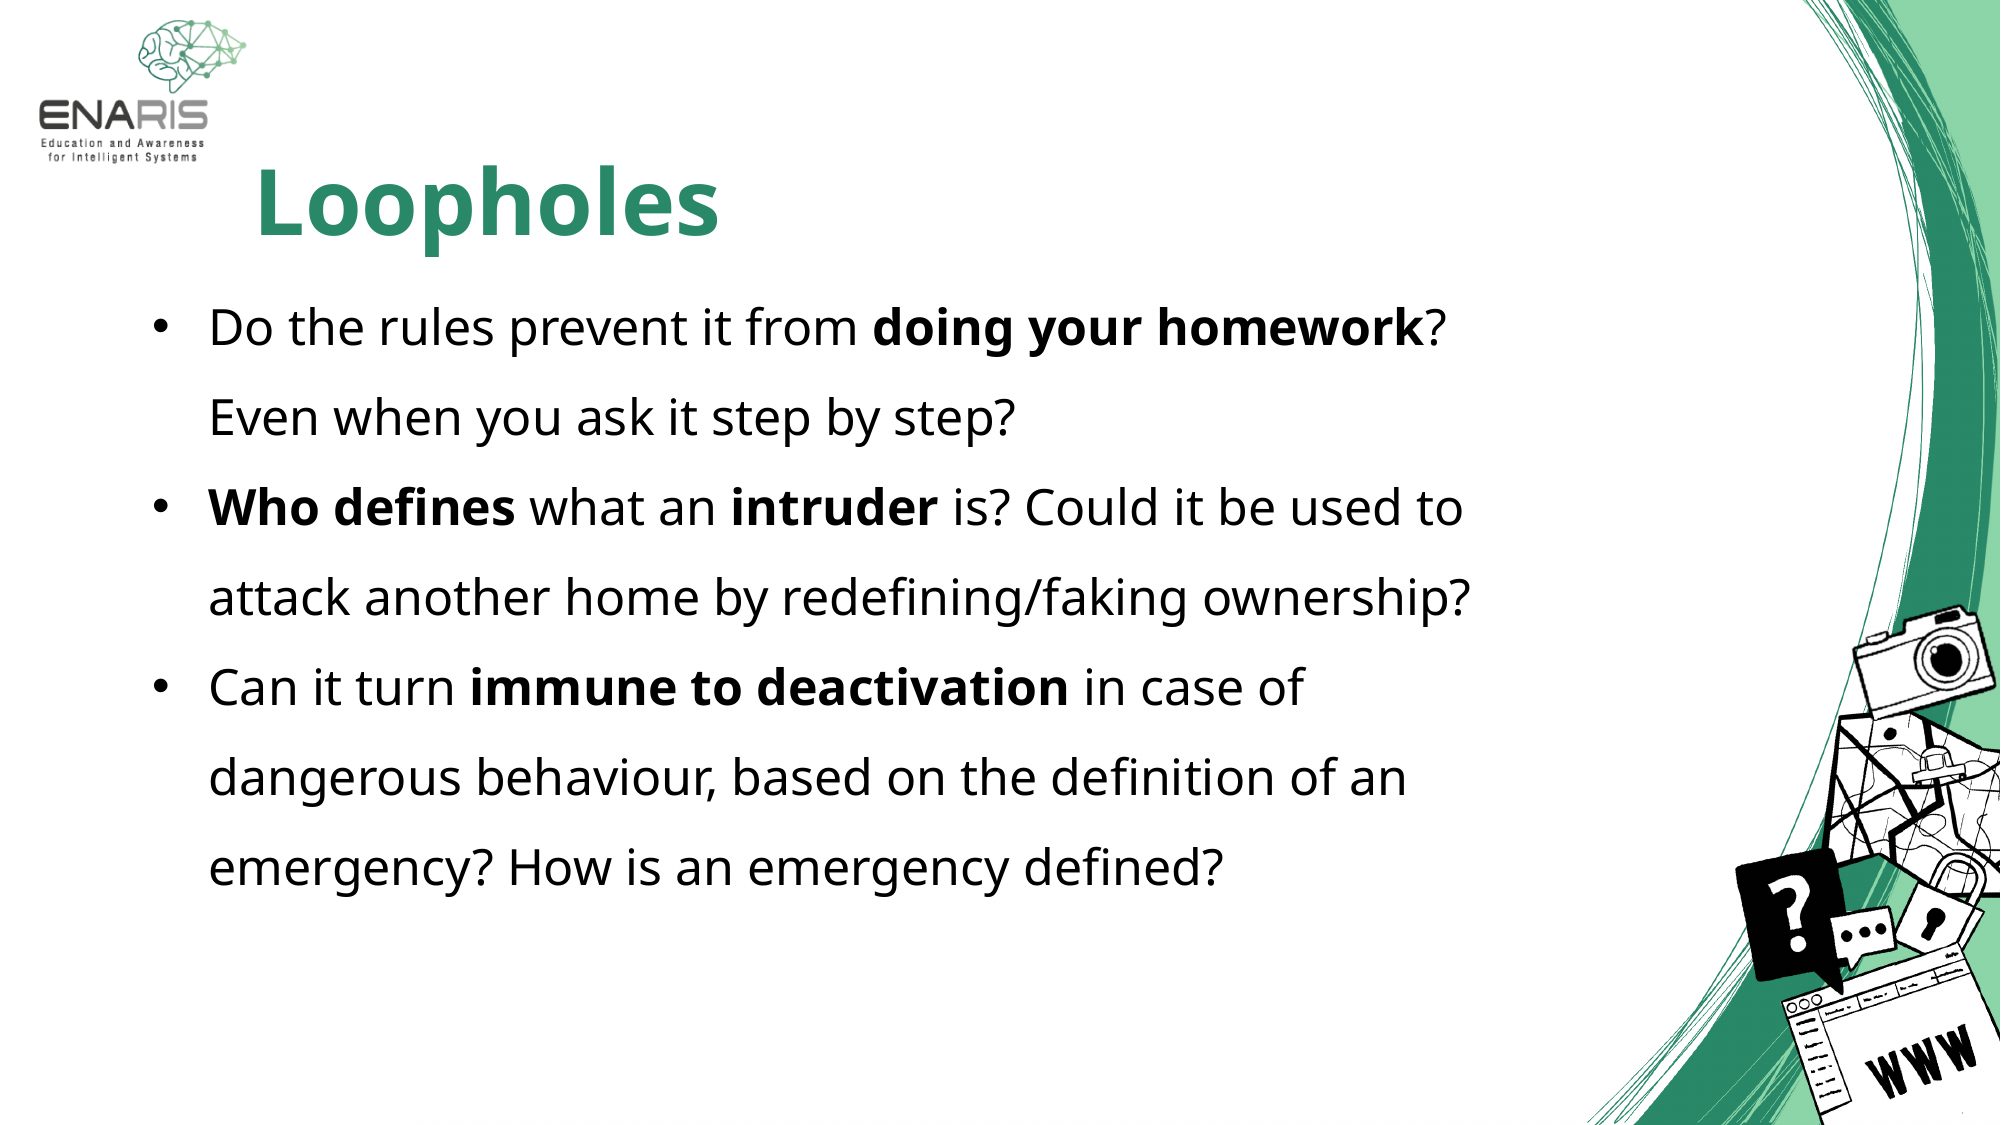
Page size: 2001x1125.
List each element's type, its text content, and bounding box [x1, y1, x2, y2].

title Loopholes [238, 97, 409, 257]
picture [38, 20, 247, 164]
text_box Do the rules prevent it from doing your homework? Even when you ask it step by step? Who defines what an intruder is? Could it be used to attack another home by redefining/faking ownership? Can it turn immune to deactivation in case of dangerous behaviour, based on the definition of an emergency? How is an emergency defined? [137, 257, 409, 903]
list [409, 0, 2000, 1125]
